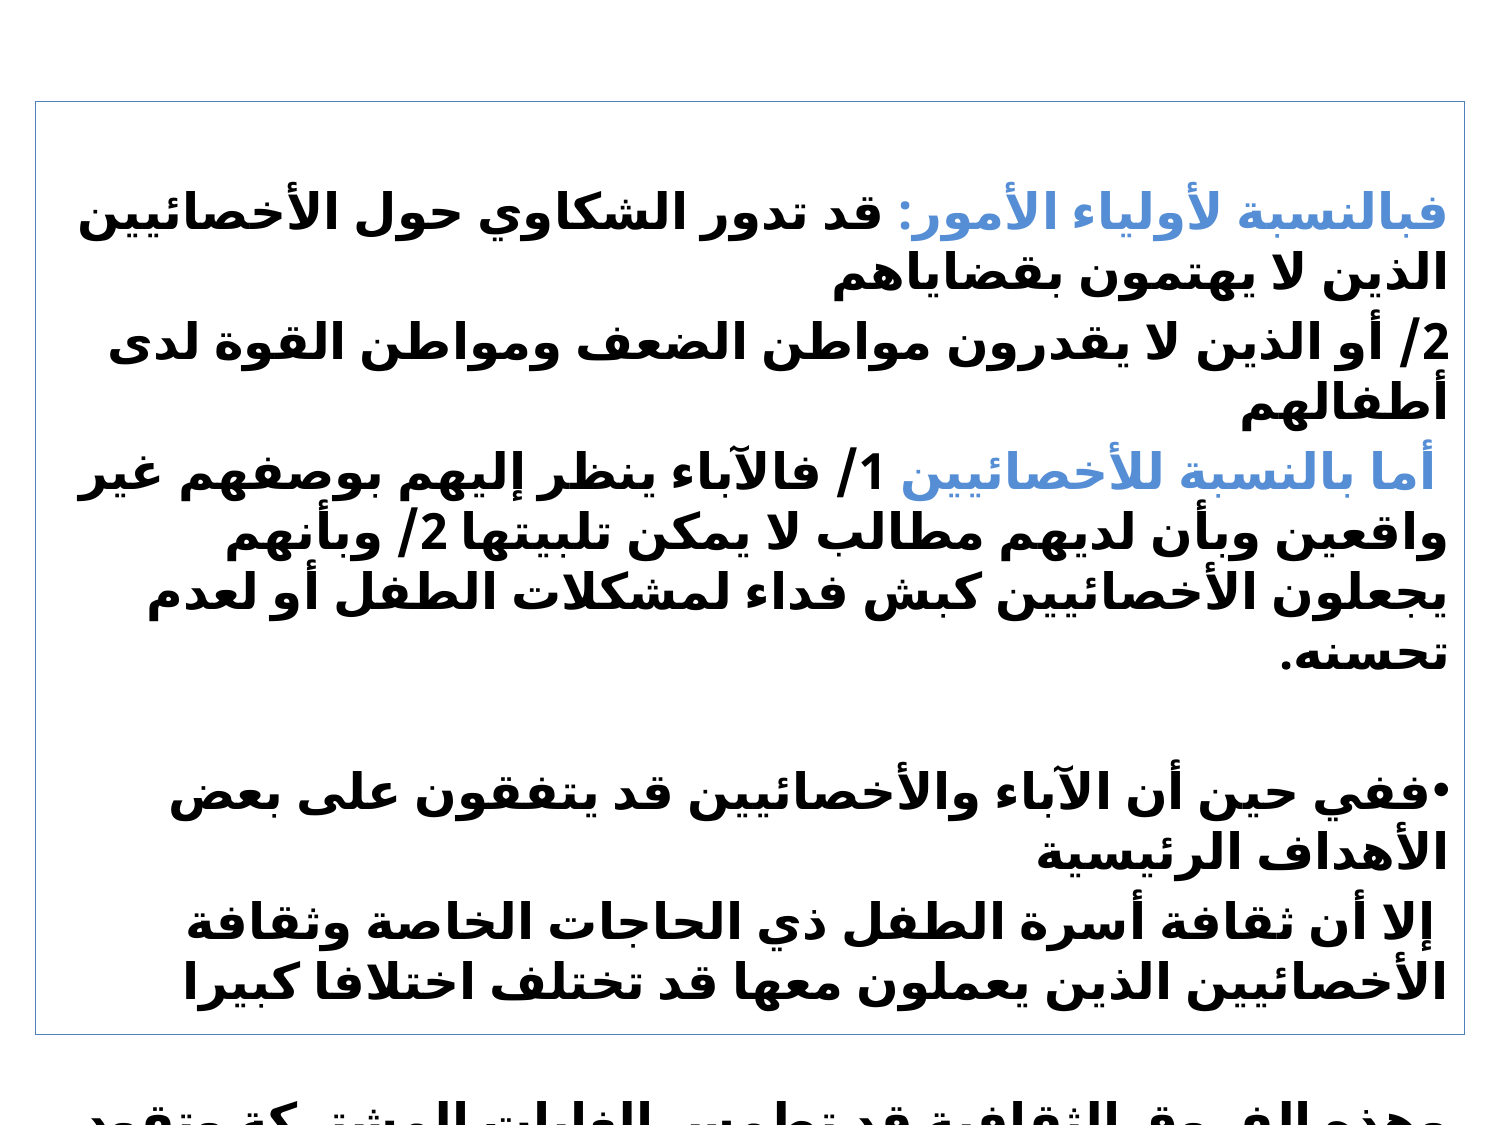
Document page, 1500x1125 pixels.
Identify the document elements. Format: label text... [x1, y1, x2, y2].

subtitle فبالنسبة لأولياء الأمور: قد تدور الشكاوي حول الأخصائيين الذين لا يهتمون بقضاياهم 2/ أو الذين لا يقدرون مواطن الضعف ومواطن القوة لدى أطفالهم أما بالنسبة للأخصائيين 1/ فالآباء ينظر إليهم بوصفهم غير واقعين وبأن لديهم مطالب لا يمكن تلبيتها 2/ وبأنهم يجعلون الأخصائيين كبش فداء لمشكلات الطفل أو لعدم تحسنه. ففي حين أن الآباء والأخصائيين قد يتفقون على بعض الأهداف الرئيسية إلا أن ثقافة أسرة الطفل ذي الحاجات الخاصة وثقافة الأخصائيين الذين يعملون معها قد تختلف اختلافا كبيرا وهذه الفروق الثقافية قد تطمس الغايات المشتركة وتقود إلى مواقف متناقضة. [35, 101, 1465, 1035]
